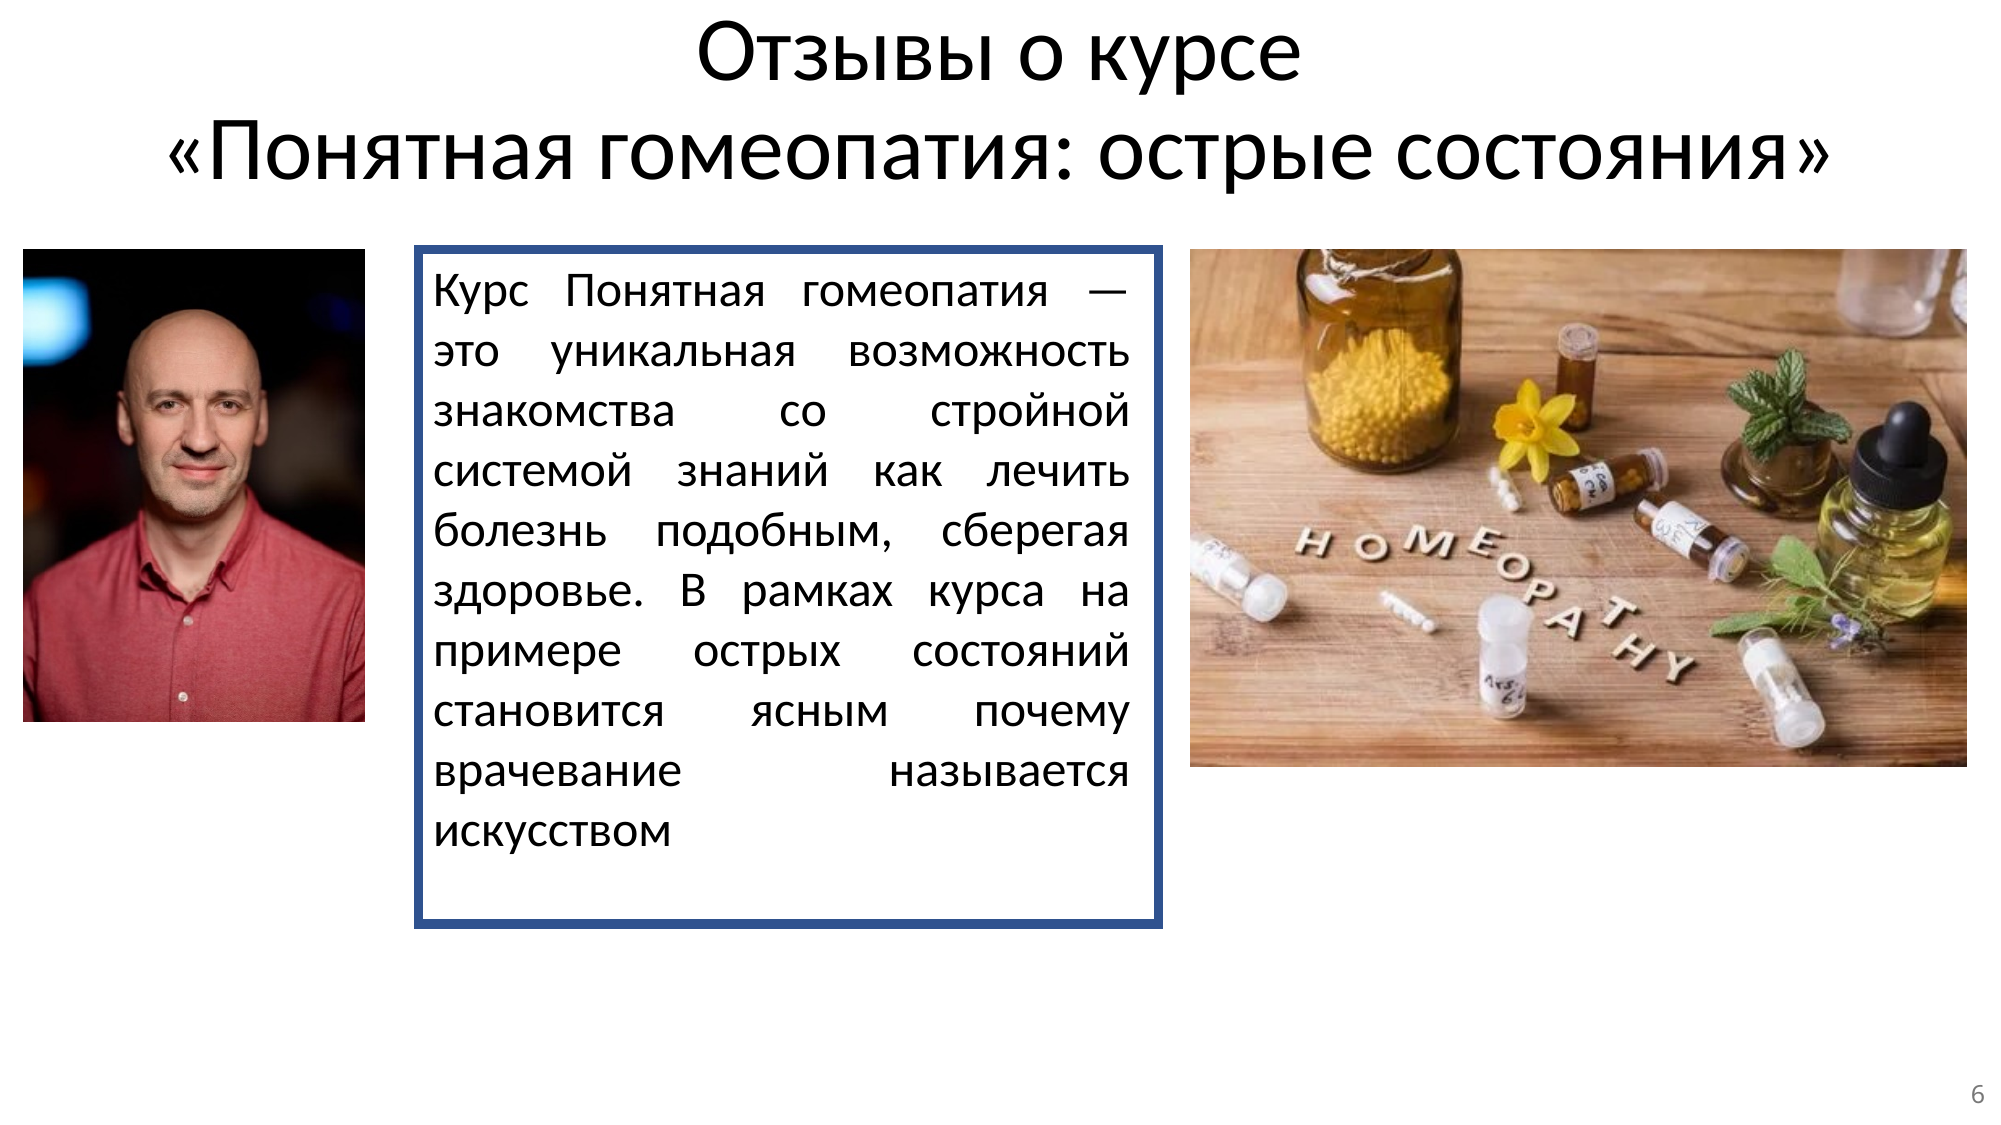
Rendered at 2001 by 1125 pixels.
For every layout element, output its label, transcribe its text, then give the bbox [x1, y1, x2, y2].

picture [1189, 248, 1967, 768]
title Отзывы о курсе «Понятная гомеопатия: острые состояния» [137, 0, 1863, 210]
slide_number 6 [1550, 1065, 2000, 1125]
picture [22, 248, 365, 723]
text_box Курс Понятная гомеопатия — это уникальная возможность знакомства со стройной системой знаний как лечить болезнь подобным, сберегая здоровье. В рамках курса на примере острых состояний становится ясным почему врачевание называется искусством [418, 249, 1159, 925]
